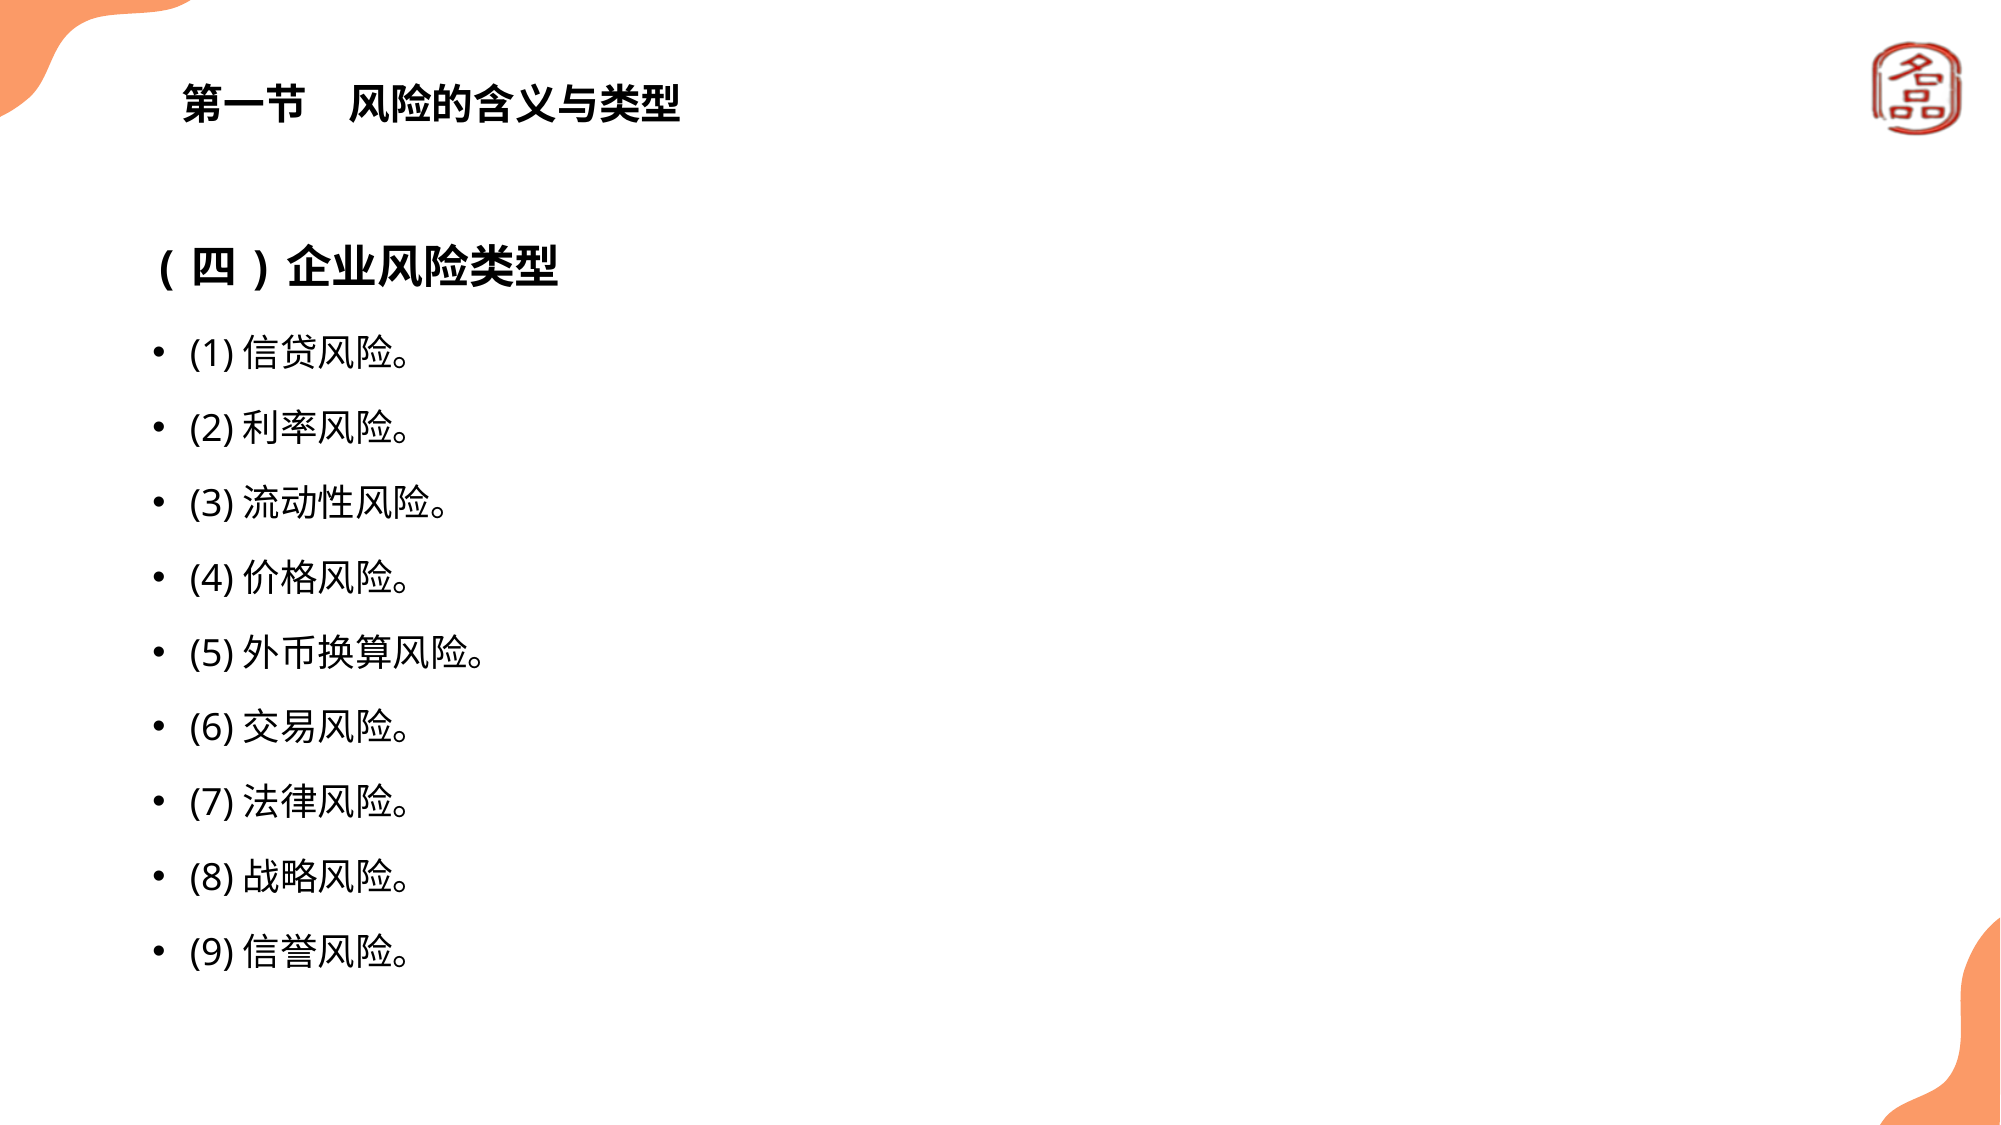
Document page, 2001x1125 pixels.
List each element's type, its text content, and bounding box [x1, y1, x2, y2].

list (四)企业风险类型 (1)信贷风险。 (2)利率风险。 (3)流动性风险。 (4)价格风险。 (5)外币换算风险。 (6)交易风险。 (7)法律风险。 (8)战略风险。 (9)信誉风险。 [137, 217, 1863, 1031]
picture [1861, 10, 1990, 147]
title 第一节 风险的含义与类型 [137, 60, 1863, 152]
